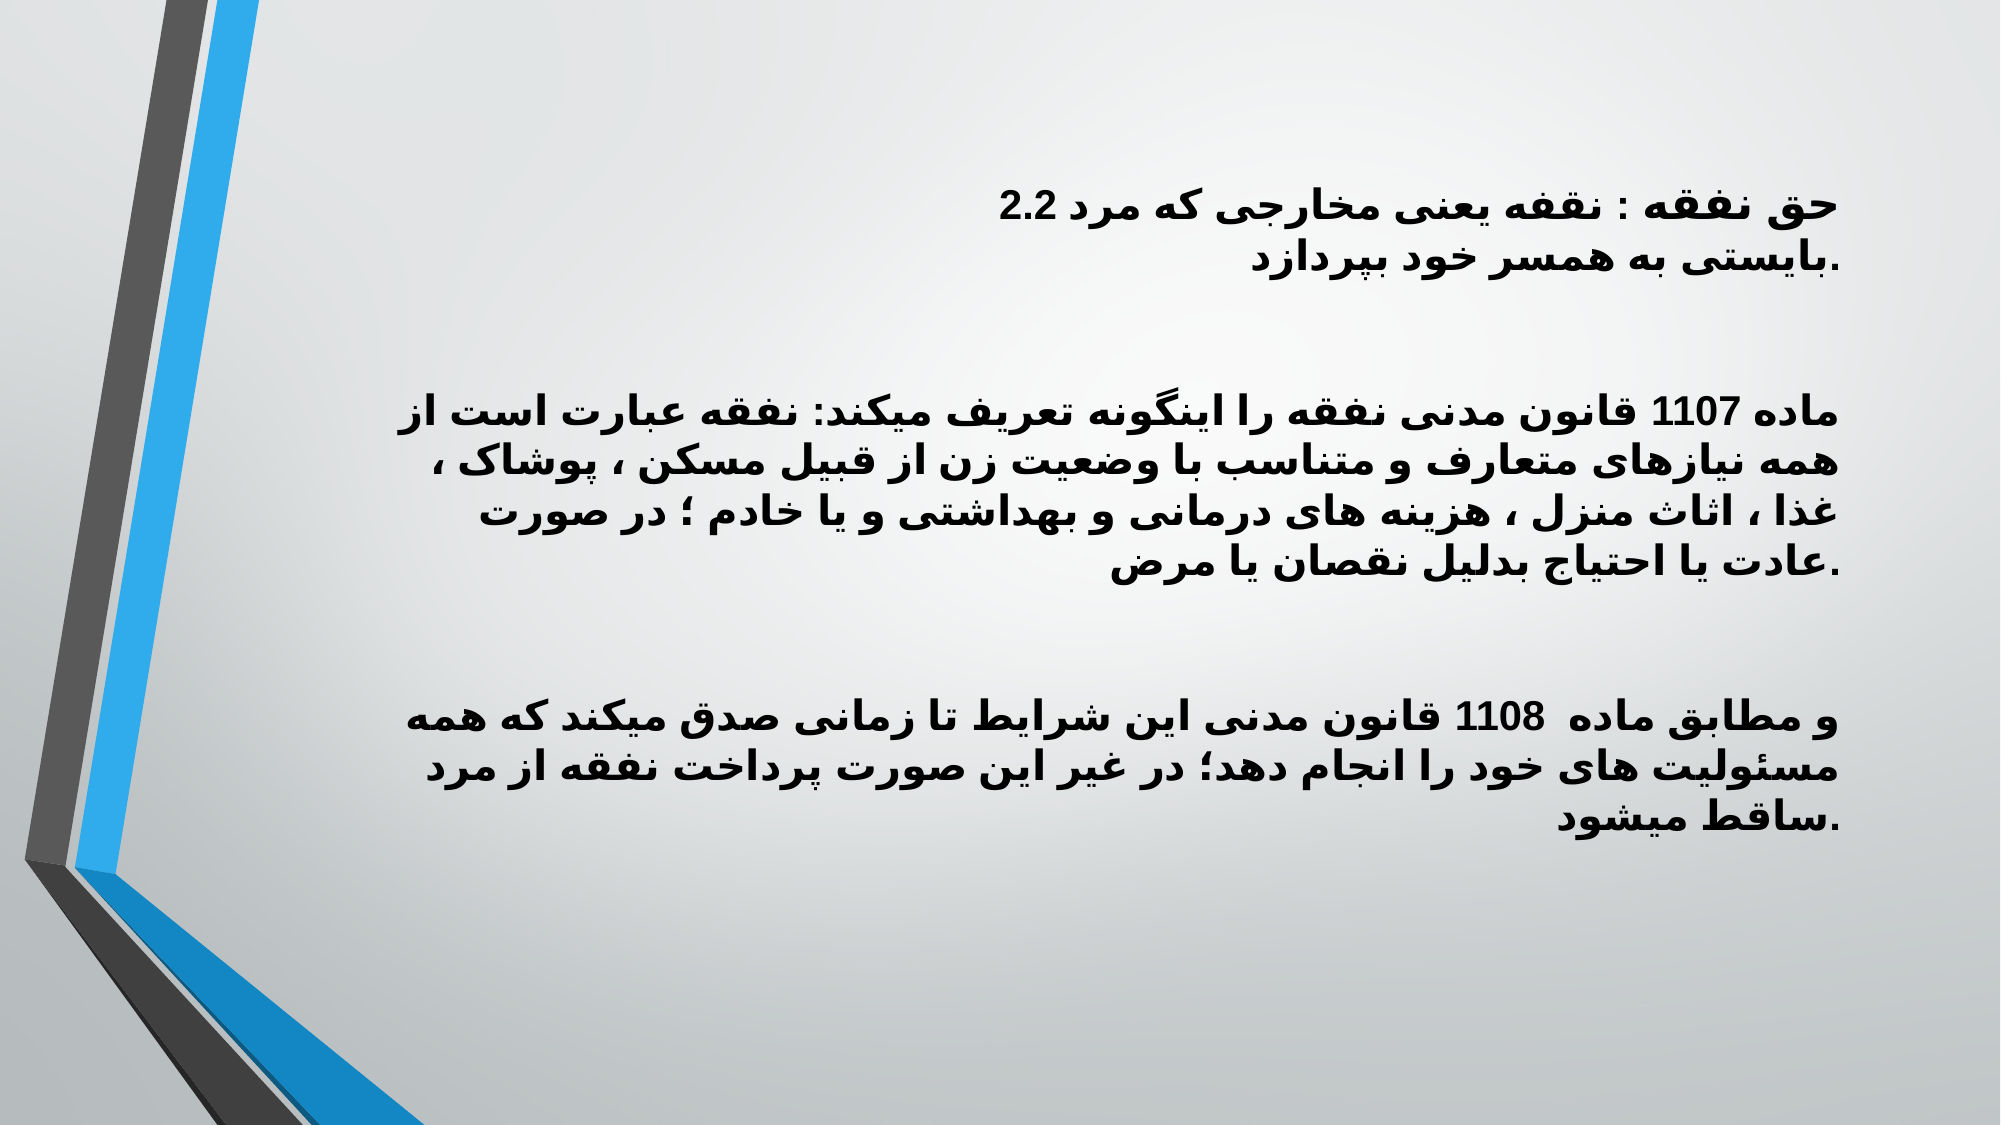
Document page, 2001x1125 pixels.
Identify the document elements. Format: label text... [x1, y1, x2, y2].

text_box و مطابق ماده 1108 قانون مدنی این شرایط تا زمانی صدق میکند که همه مسئولیت های خود را انجام دهد؛ در غیر این صورت پرداخت نفقه از مرد ساقط میشود. [366, 681, 1856, 846]
text_box 2.2 حق نفقه : نقفه یعنی مخارجی که مرد بایستی به همسر خود بپردازد. [698, 166, 1856, 287]
text_box ماده 1107 قانون مدنی نفقه را اینگونه تعریف میکند: نفقه عبارت است از همه نیازهای متعارف و متناسب با وضعیت زن از قبیل مسکن ، پوشاک ، غذا ، اثاث منزل ، هزینه های درمانی و بهداشتی و یا خادم ؛ در صورت عادت یا احتیاج بدلیل نقصان یا مرض. [366, 376, 1856, 591]
